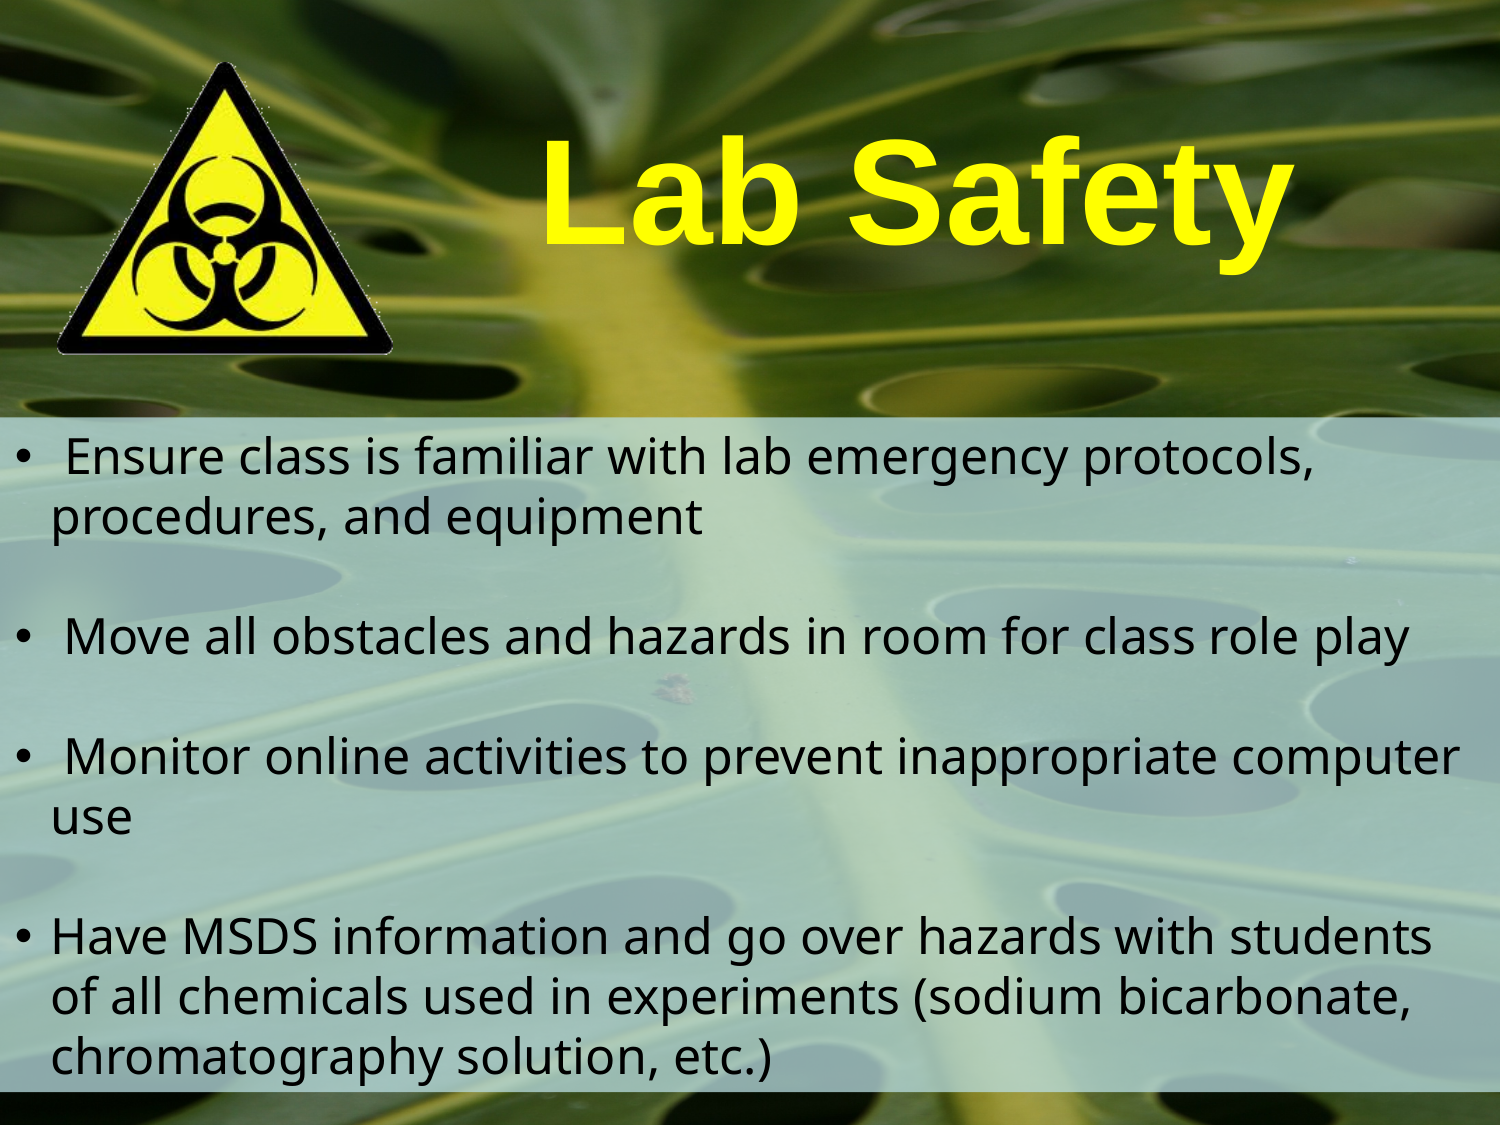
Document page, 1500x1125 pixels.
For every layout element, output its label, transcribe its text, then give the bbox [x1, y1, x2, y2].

picture [0, 1093, 1500, 1125]
text_box Ensure class is familiar with lab emergency protocols, procedures, and equipment Move all obstacles and hazards in room for class role play Monitor online activities to prevent inappropriate computer use Have MSDS information and go over hazards with students of all chemicals used in experiments (sodium bicarbonate, chromatography solution, etc.) [0, 417, 1500, 1093]
picture [0, 0, 1500, 417]
text_box Lab Safety [480, 87, 1355, 283]
